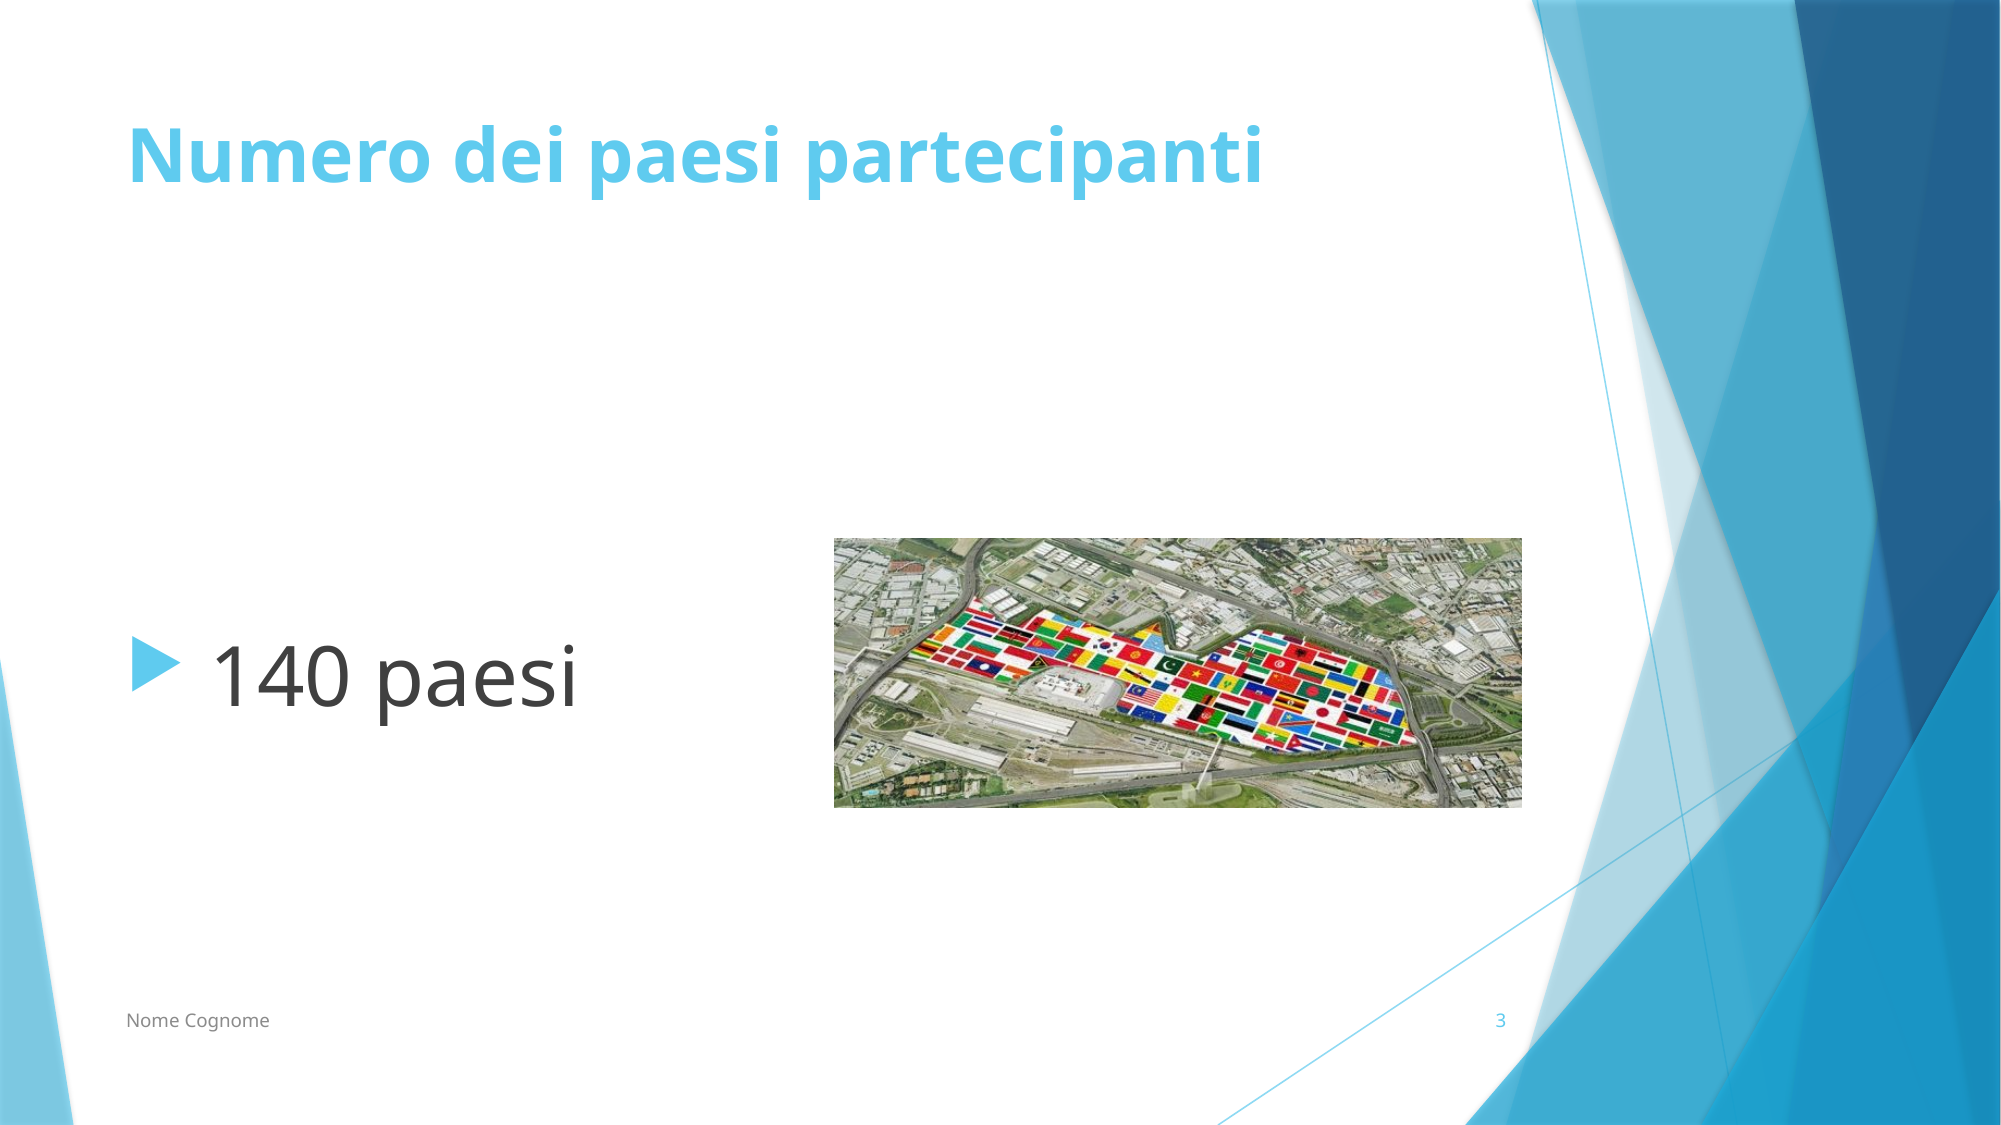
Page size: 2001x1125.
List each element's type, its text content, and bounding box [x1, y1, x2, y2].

list 140 paesi [111, 354, 798, 991]
footer Nome Cognome [111, 991, 1145, 1051]
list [834, 537, 1522, 808]
slide_number 3 [1409, 991, 1522, 1051]
title Numero dei paesi partecipanti [111, 99, 1522, 317]
